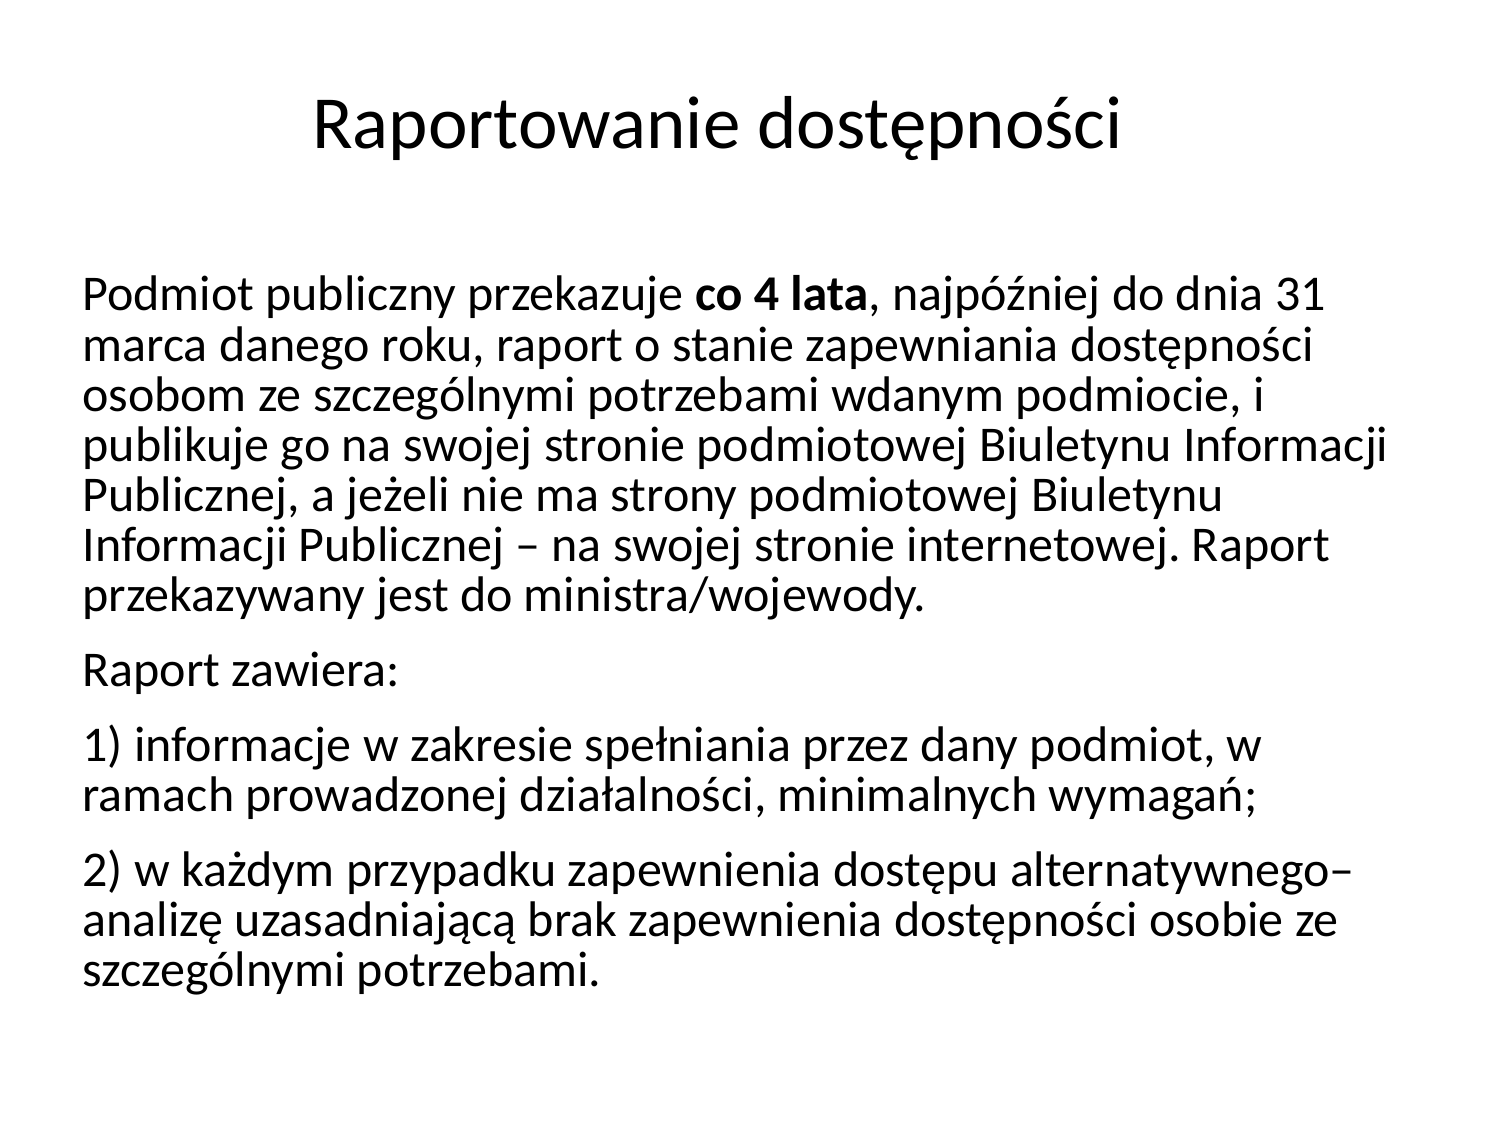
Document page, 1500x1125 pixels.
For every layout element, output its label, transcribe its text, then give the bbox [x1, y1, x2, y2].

title Raportowanie dostępności [303, 52, 1500, 185]
list Podmiot publiczny przekazuje co 4 lata, najpóźniej do dnia 31 marca danego roku, raport o stanie zapewniania dostępności osobom ze szczególnymi potrzebami wdanym podmiocie, i publikuje go na swojej stronie podmiotowej Biuletynu Informacji Publicznej, a jeżeli nie ma strony podmiotowej Biuletynu Informacji Publicznej – na swojej stronie internetowej. Raport przekazywany jest do ministra/wojewody. Raport zawiera: 1) informacje w zakresie spełniania przez dany podmiot, w ramach prowadzonej działalności, minimalnych wymagań; 2) w każdym przypadku zapewnienia dostępu alternatywnego– analizę uzasadniającą brak zapewnienia dostępności osobie ze szczególnymi potrzebami. [74, 265, 1426, 1074]
